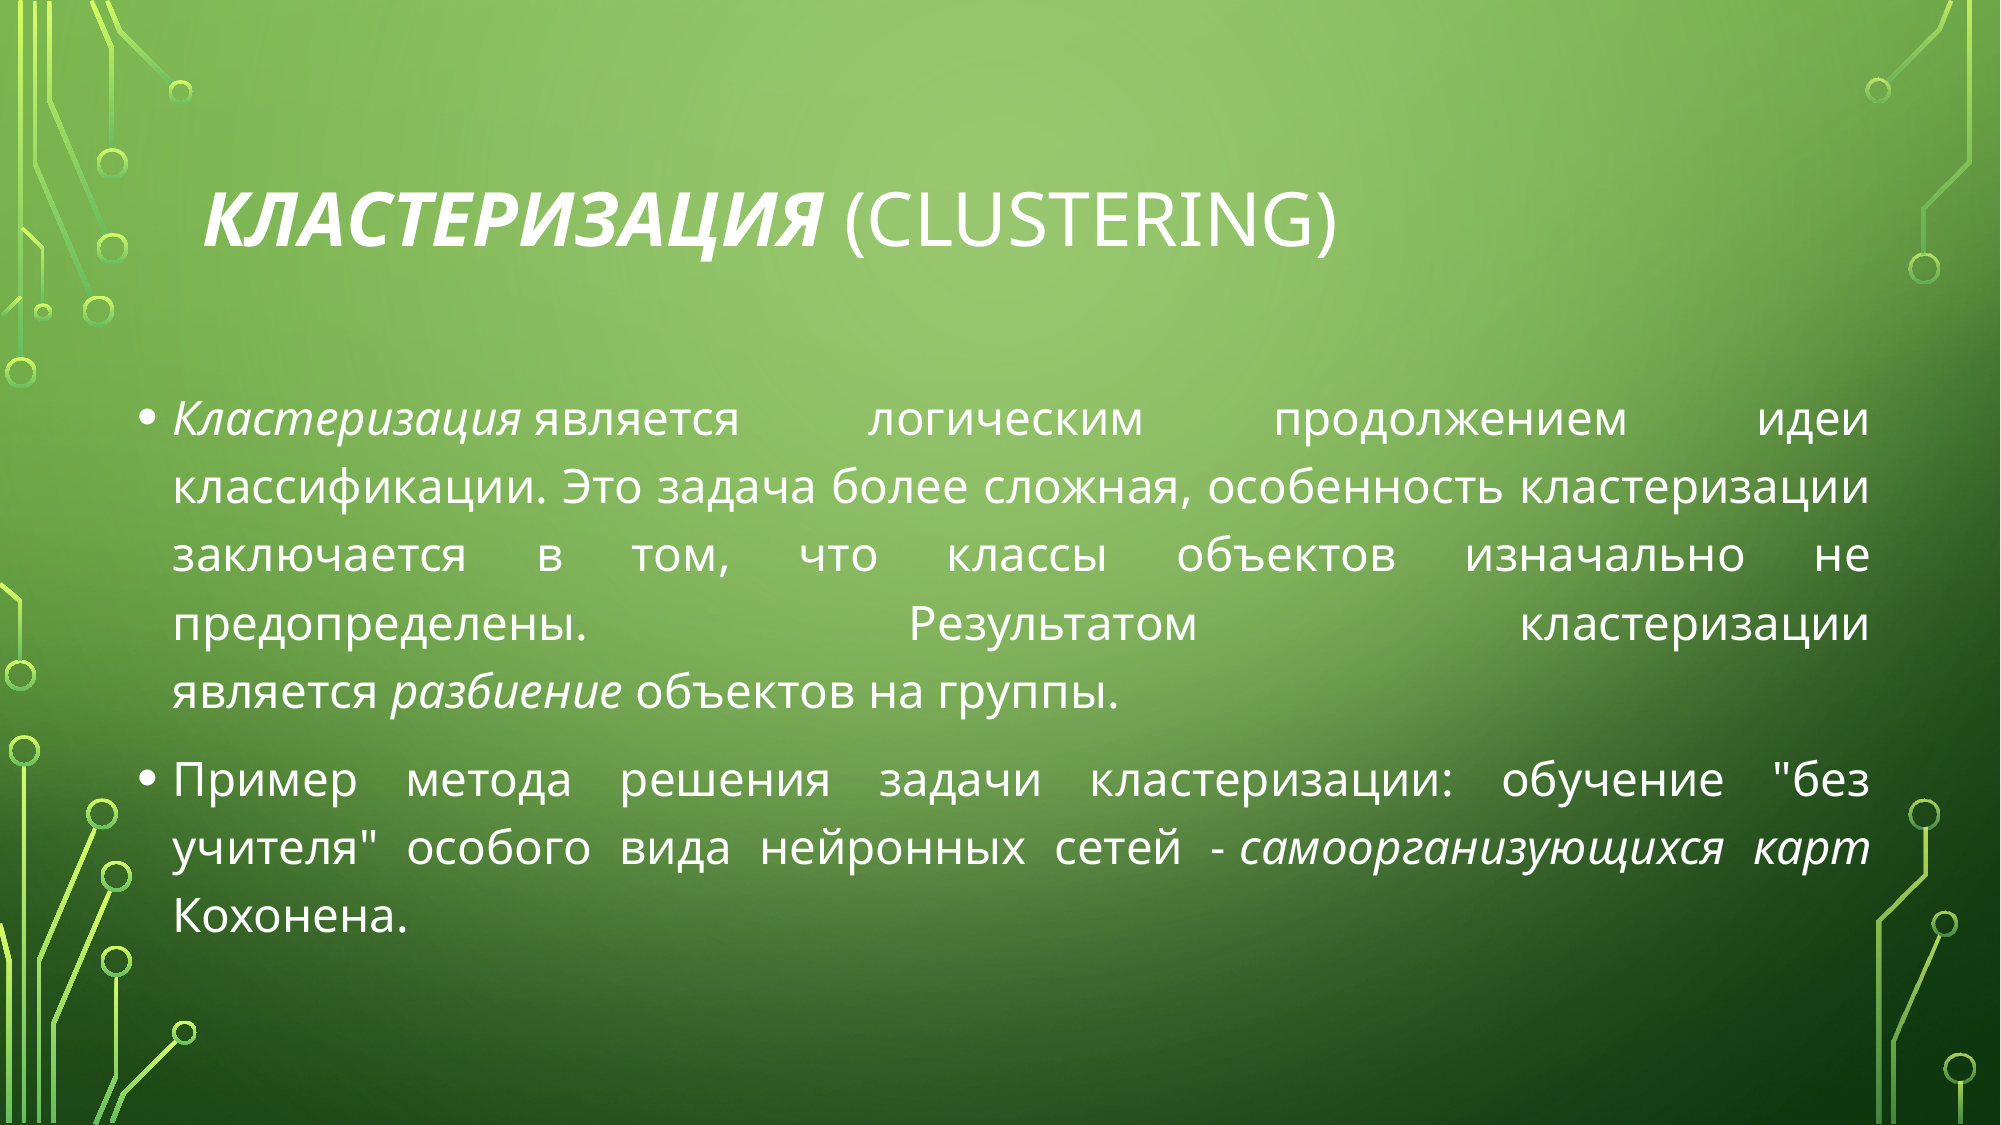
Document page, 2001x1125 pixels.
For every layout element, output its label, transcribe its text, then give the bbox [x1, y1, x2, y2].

list Кластеризация является логическим продолжением идеи классификации. Это задача более сложная, особенность кластеризации заключается в том, что классы объектов изначально не предопределены. Результатом кластеризации является разбиение объектов на группы. Пример метода решения задачи кластеризации: обучение "без учителя" особого вида нейронных сетей - самоорганизующихся карт Кохонена. [122, 369, 1888, 950]
title Кластеризация (Clustering) [187, 101, 1813, 344]
